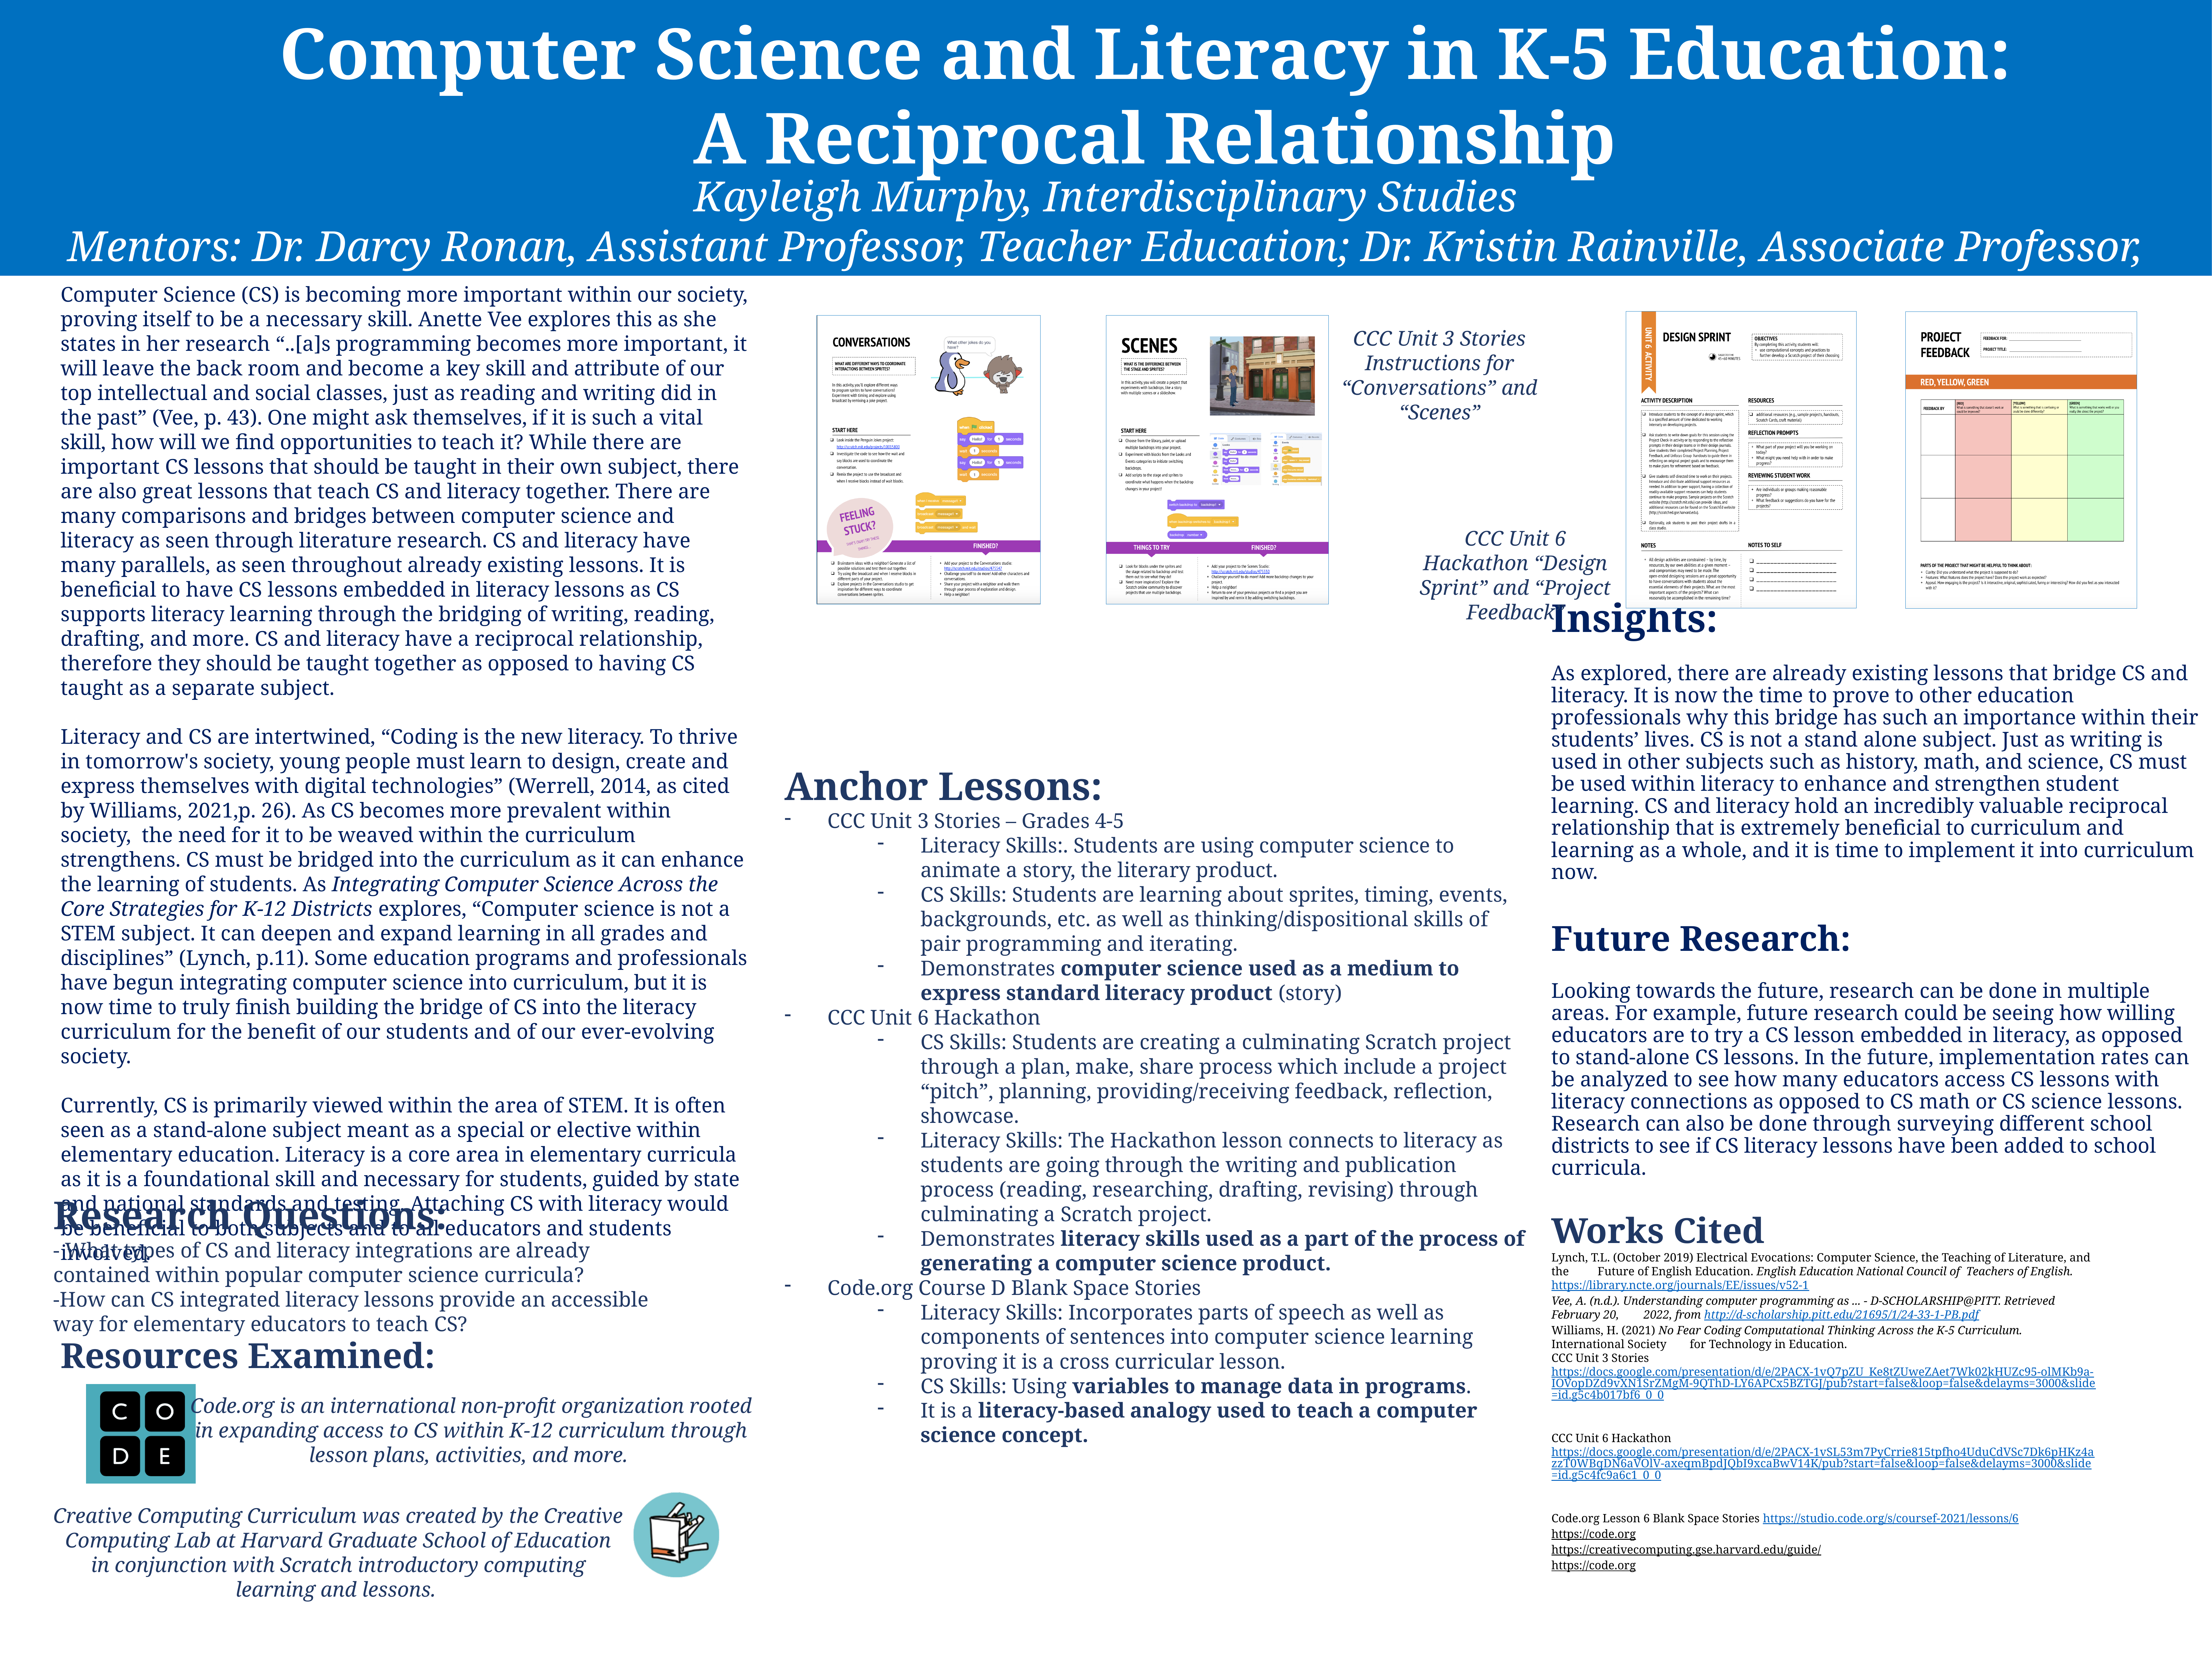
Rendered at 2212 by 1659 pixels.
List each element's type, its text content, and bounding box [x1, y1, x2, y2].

text_box Computer Science and Literacy in K-5 Education: A Reciprocal Relationship [49, 6, 2212, 167]
text_box Research Questions: - What types of CS and literacy integrations are already contained within popular computer science curricula? -How can CS integrated literacy lessons provide an accessible way for elementary educators to teach CS? [49, 1189, 677, 1338]
text_box CCC Unit 3 Stories Instructions for “Conversations” and “Scenes” [1329, 323, 1568, 426]
title Insights: As explored, there are already existing lessons that bridge CS and literacy. It is now the time to prove to other education professionals why this bridge has such an importance within their students’ lives. CS is not a stand alone subject. Just as writing is used in other subjects such as history, math, and science, CS must be used within literacy to enhance and strengthen student learning. CS and literacy hold an incredibly valuable reciprocal relationship that is extremely beneficial to curriculum and learning as a whole, and it is time to implement it into curriculum now. Future Research: Looking towards the future, research can be done in multiple areas. For example, future research could be seeing how willing educators are to try a CS lesson embedded in literacy, as opposed to stand-alone CS lessons. In the future, implementation rates can be analyzed to see how many educators access CS lessons with literacy connections as opposed to CS math or CS science lessons. Research can also be done through surveying different school districts to see if CS literacy lessons have been added to school curricula. [1547, 1044, 2212, 1206]
text_box Computer Science (CS) is becoming more important within our society, proving itself to be a necessary skill. Anette Vee explores this as she states in her research “..[a]s programming becomes more important, it will leave the back room and become a key skill and attribute of our top intellectual and social classes, just as reading and writing did in the past” (Vee, p. 43). One might ask themselves, if it is such a vital skill, how will we find opportunities to teach it? While there are important CS lessons that should be taught in their own subject, there are also great lessons that teach CS and literacy together. There are many comparisons and bridges between computer science and literacy as seen through literature research. CS and literacy have many parallels, as seen throughout already existing lessons. It is beneficial to have CS lessons embedded in literacy lessons as CS supports literacy learning through the bridging of writing, reading, drafting, and more. CS and literacy have a reciprocal relationship, therefore they should be taught together as opposed to having CS taught as a separate subject. Literacy and CS are intertwined, “Coding is the new literacy. To thrive in tomorrow's society, young people must learn to design, create and express themselves with digital technologies” (Werrell, 2014, as cited by Williams, 2021,p. 26). As CS becomes more prevalent within society, the need for it to be weaved within the curriculum strengthens. CS must be bridged into the curriculum as it can enhance the learning of students. As Integrating Computer Science Across the Core Strategies for K-12 Districts explores, “Computer science is not a STEM subject. It can deepen and expand learning in all grades and disciplines” (Lynch, p.11). Some education programs and professionals have begun integrating computer science into curriculum, but it is now time to truly finish building the bridge of CS into the literacy curriculum for the benefit of our students and of our ever-evolving society. Currently, CS is primarily viewed within the area of STEM. It is often seen as a stand-alone subject meant as a special or elective within elementary education. Literacy is a core area in elementary curricula as it is a foundational skill and necessary for students, guided by state and national standards and testing. Attaching CS with literacy would be beneficial to both subjects and to all educators and students involved. [56, 279, 755, 1332]
picture [817, 315, 1041, 604]
text_box [0, 0, 2212, 167]
picture [1106, 315, 1329, 604]
text_box Creative Computing Curriculum was created by the Creative Computing Lab at Harvard Graduate School of Education in conjunction with Scratch introductory computing learning and lessons. [49, 1500, 628, 1603]
picture [1626, 311, 1857, 608]
picture [1905, 312, 2137, 609]
picture [86, 1384, 196, 1484]
text_box CCC Unit 6 Hackathon “Design Sprint” and “Project Feedback” [1405, 523, 1626, 626]
picture [569, 1476, 761, 1592]
text_box Resources Examined: [56, 1332, 824, 1378]
text_box Kayleigh Murphy, Interdisciplinary Studies Mentors: Dr. Darcy Ronan, Assistant Professor, Teacher Education; Dr. Kristin Rainville, Associate Professor, Literacy [0, 167, 2212, 322]
text_box Code.org is an international non-profit organization rooted in expanding access to CS within K-12 curriculum through lesson plans, activities, and more. [196, 1390, 761, 1469]
text_box Anchor Lessons: CCC Unit 3 Stories – Grades 4-5 Literacy Skills:. Students are using computer science to animate a story, the literary product. CS Skills: Students are learning about sprites, timing, events, backgrounds, etc. as well as thinking/dispositional skills of pair programming and iterating. Demonstrates computer science used as a medium to express standard literacy product (story) CCC Unit 6 Hackathon CS Skills: Students are creating a culminating Scratch project through a plan, make, share process which include a project “pitch”, planning, providing/receiving feedback, reflection, showcase. Literacy Skills: The Hackathon lesson connects to literacy as students are going through the writing and publication process (reading, researching, drafting, revising) through culminating a Scratch project. Demonstrates literacy skills used as a part of the process of generating a computer science product. Code.org Course D Blank Space Stories Literacy Skills: Incorporates parts of speech as well as components of sentences into computer science learning proving it is a cross curricular lesson. CS Skills: Using variables to manage data in programs. It is a literacy-based analogy used to teach a computer science concept. [780, 759, 1536, 1449]
text_box Works Cited Lynch, T.L. (October 2019) Electrical Evocations: Computer Science, the Teaching of Literature, and the Future of English Education. English Education National Council of Teachers of English. https://library.ncte.org/journals/EE/issues/v52-1 Vee, A. (n.d.). Understanding computer programming as ... - D-SCHOLARSHIP@PITT. Retrieved February 20, 2022, from http://d-scholarship.pitt.edu/21695/1/24-33-1-PB.pdf Williams, H. (2021) No Fear Coding Computational Thinking Across the K-5 Curriculum. International Society for Technology in Education. CCC Unit 3 Stories https://docs.google.com/presentation/d/e/2PACX-1vQ7pZU_Ke8tZUweZAet7Wk02kHUZc95-olMKb9a-IOVopDZd9vXN1SrZMgM-9QThD-LY6APCx5BZTGJ/pub?start=false&loop=false&delayms=3000&slide=id.g5c4b017bf6_0_0 CCC Unit 6 Hackathon https://docs.google.com/presentation/d/e/2PACX-1vSL53m7PyCrrie815tpfho4UduCdVSc7Dk6pHKz4azzT0WBqDN6aVOlV-axeqmBpdJQbI9xcaBwV14K/pub?start=false&loop=false&delayms=3000&slide=id.g5c4fc9a6c1_0_0 Code.org Lesson 6 Blank Space Stories https://studio.code.org/s/coursef-2021/lessons/6https://code.org https://creativecomputing.gse.harvard.edu/guide/ https://code.org [1547, 1206, 2102, 1573]
